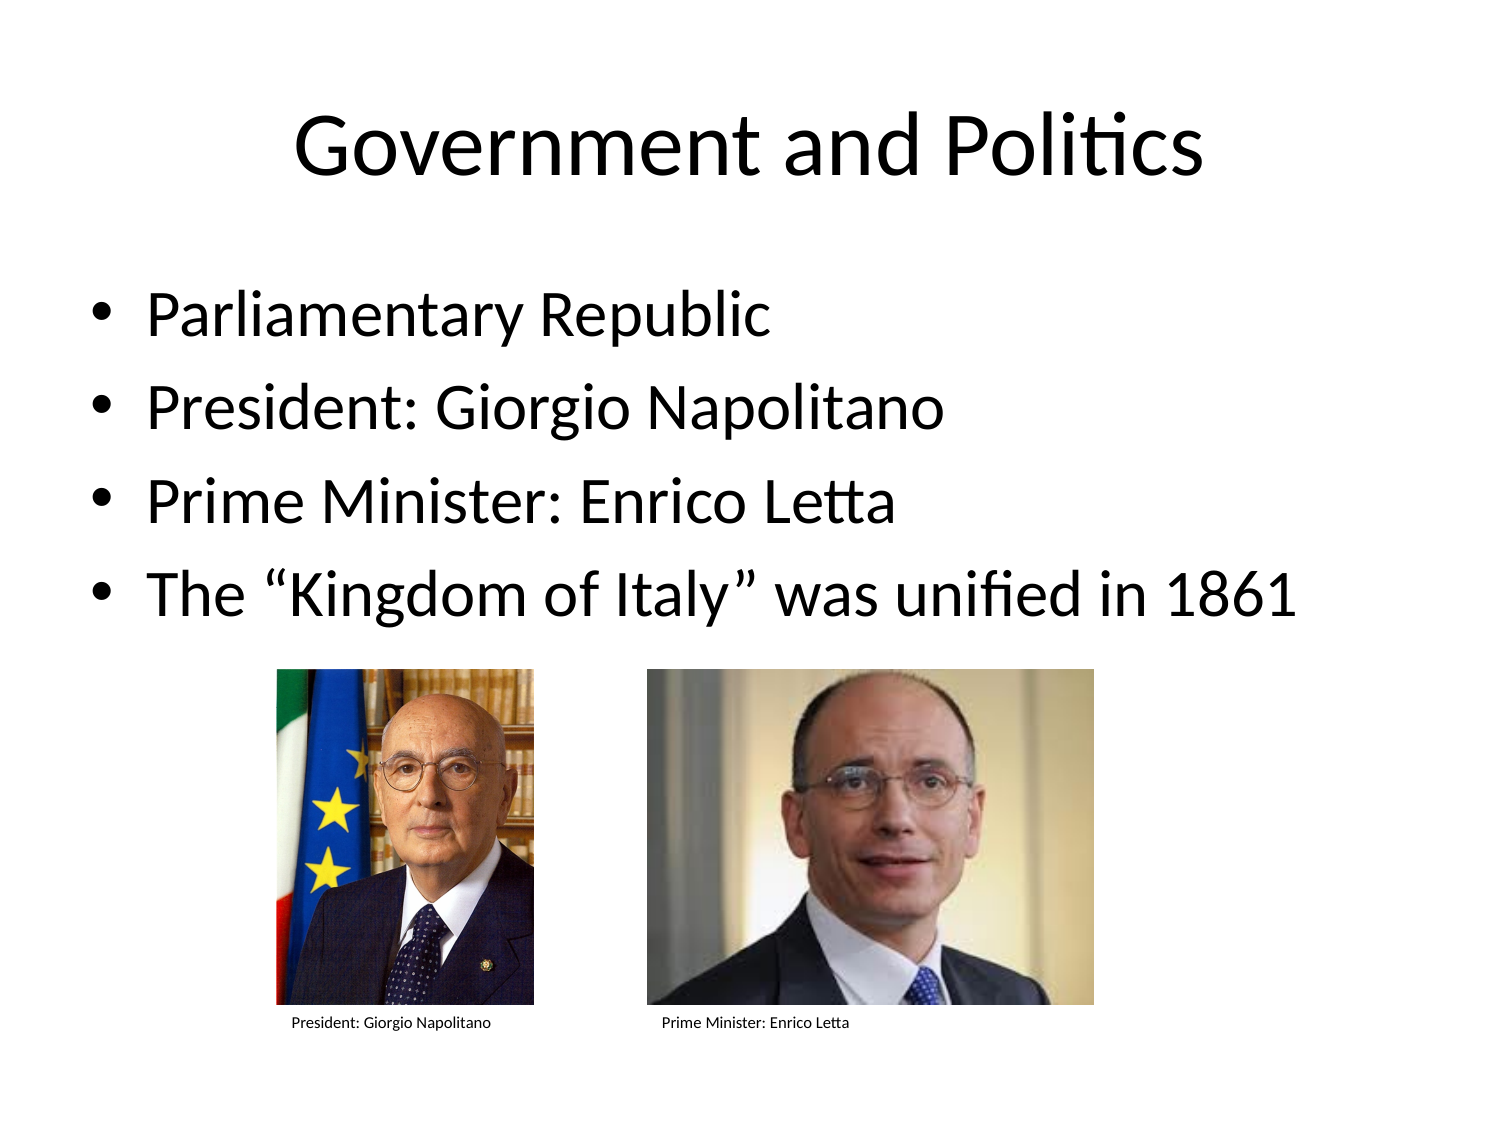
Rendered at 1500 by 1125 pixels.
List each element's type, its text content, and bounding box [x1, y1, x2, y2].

text_box President: Giorgio Napolitano [276, 1011, 534, 1040]
text_box Prime Minister: Enrico Letta [647, 1012, 904, 1040]
title Government and Politics [75, 45, 1425, 233]
picture [276, 669, 534, 1006]
picture [646, 669, 1094, 1006]
list Parliamentary Republic President: Giorgio Napolitano Prime Minister: Enrico Letta The “Kingdom of Italy” was unified in 1861 [75, 262, 1425, 1005]
